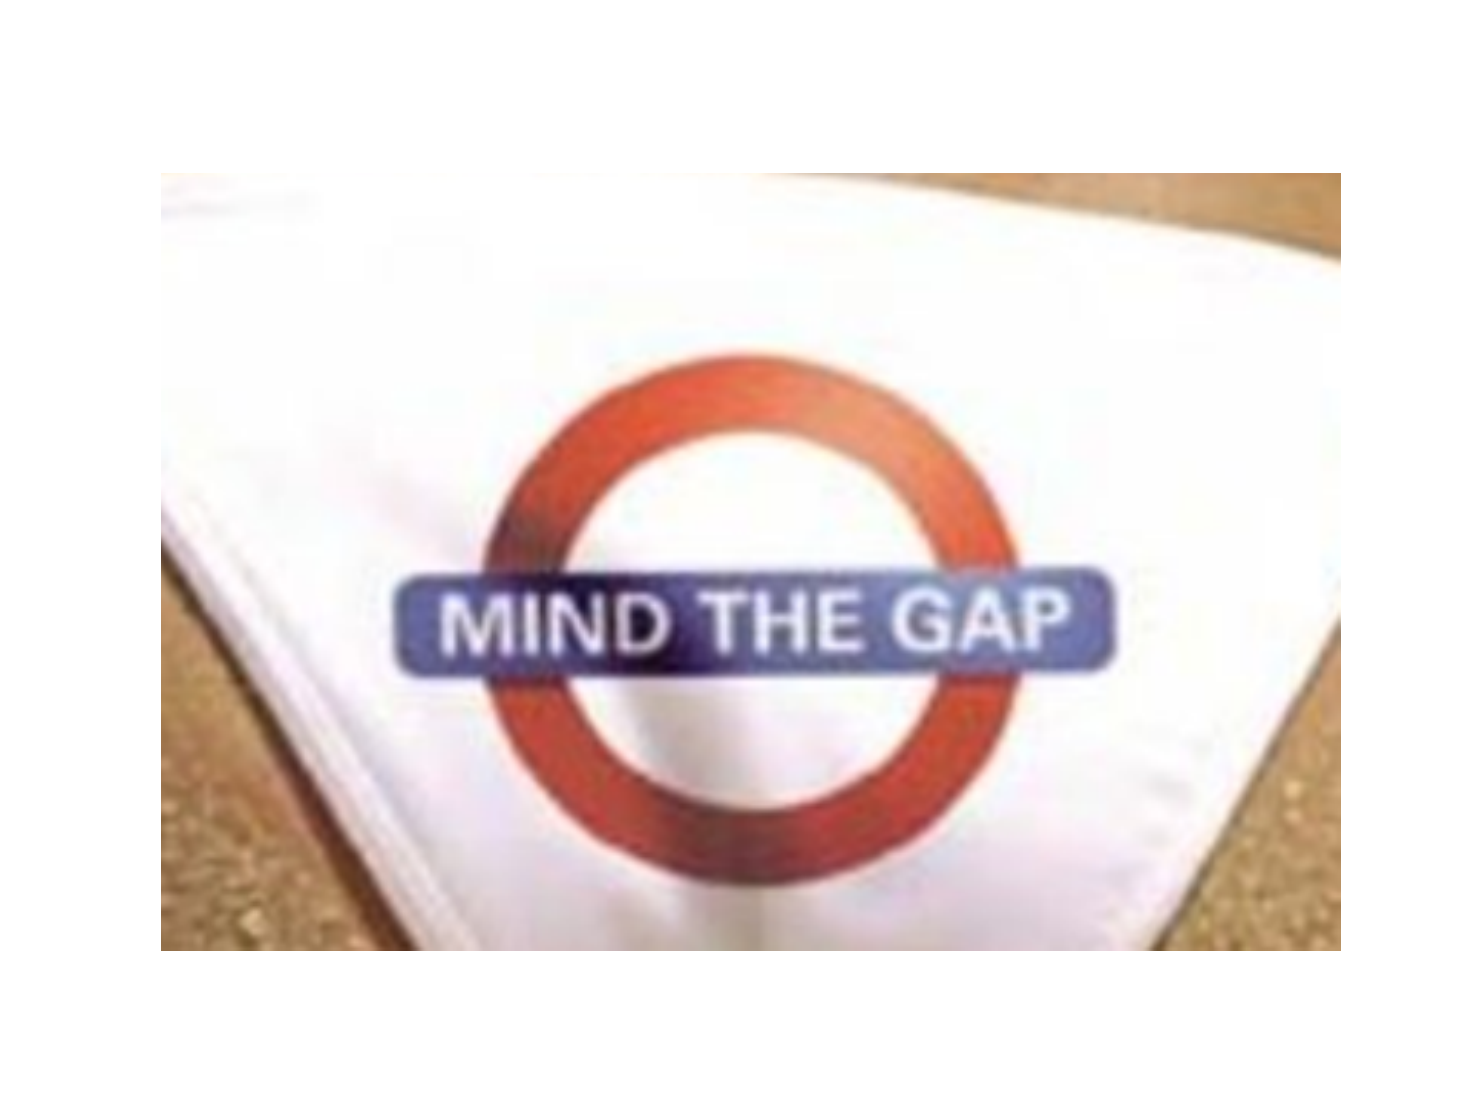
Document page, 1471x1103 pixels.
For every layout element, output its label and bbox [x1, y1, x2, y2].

picture [161, 173, 1341, 951]
